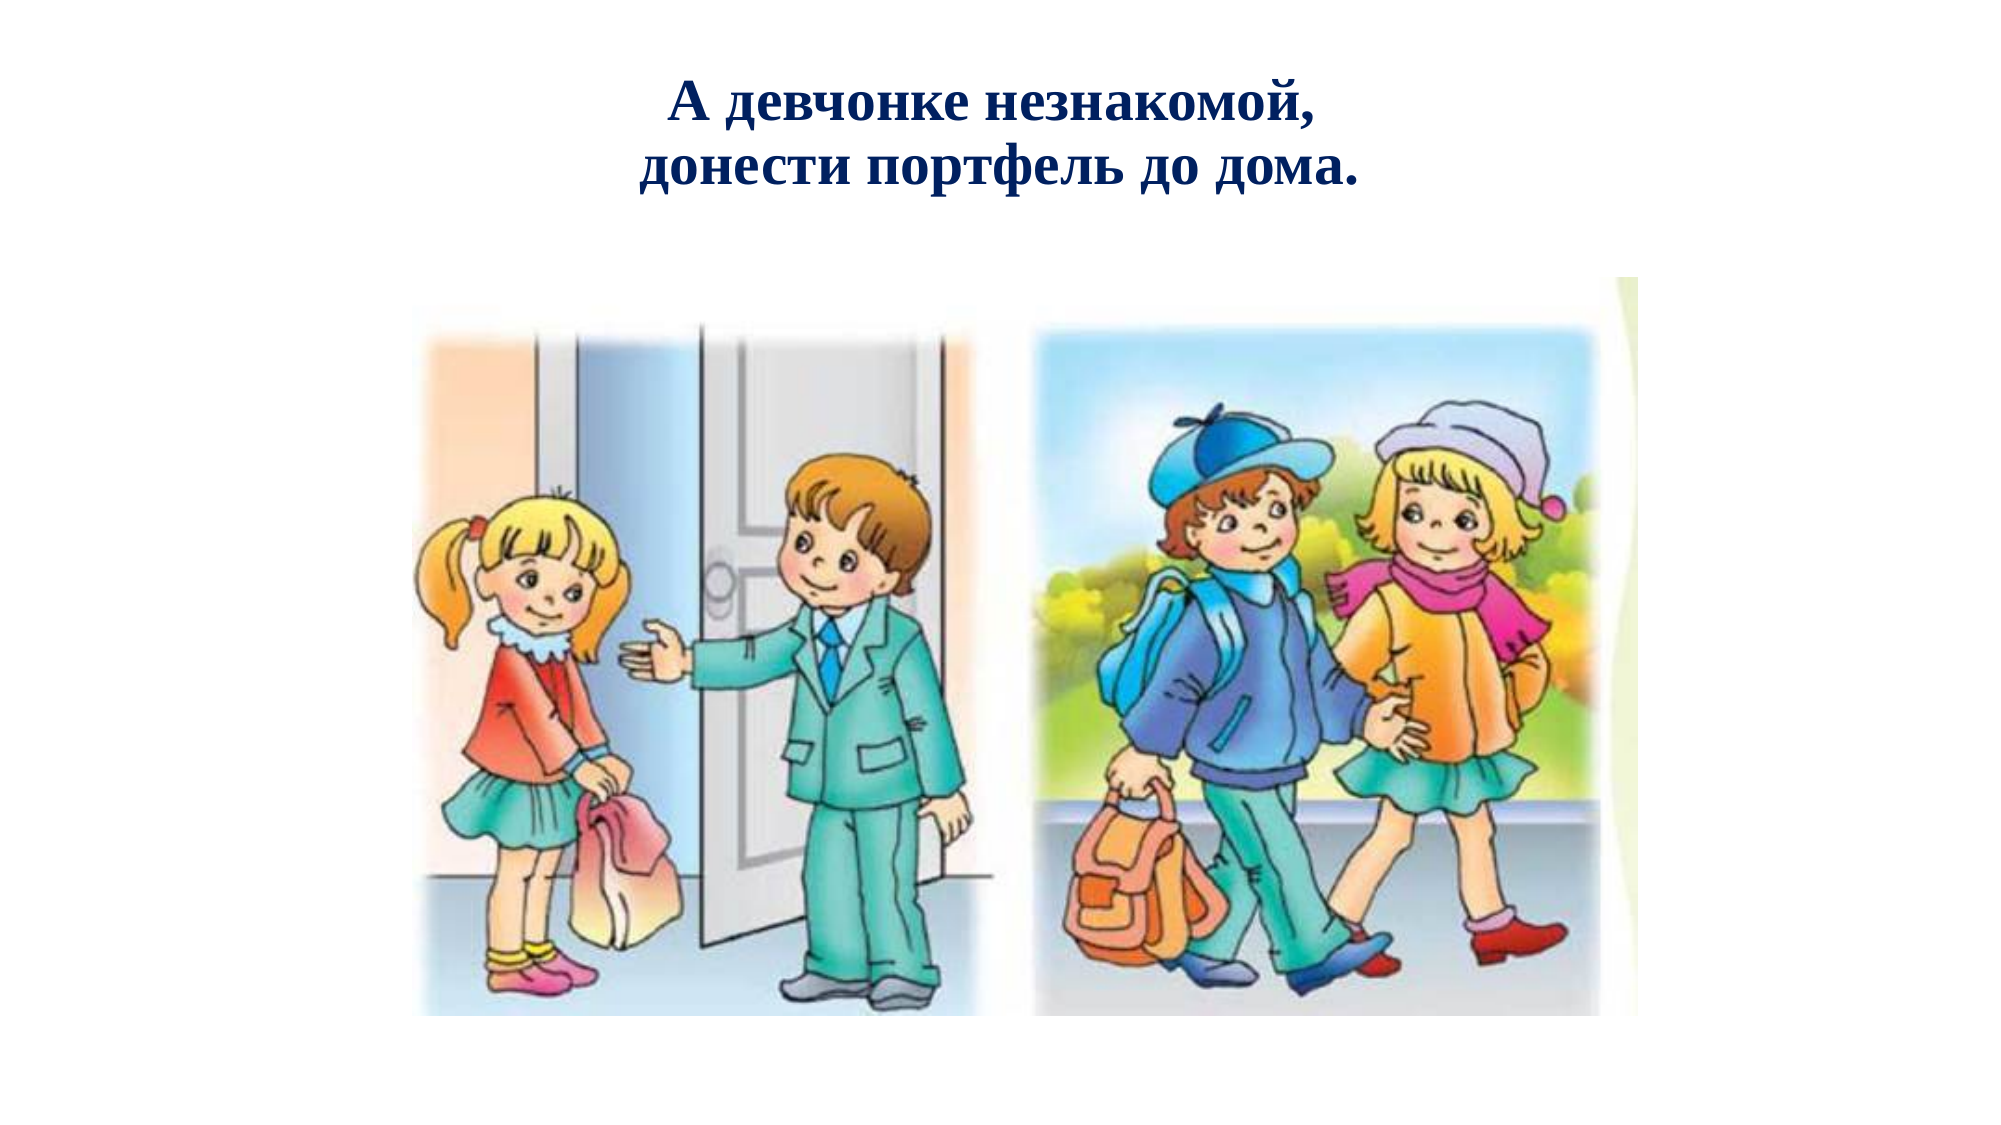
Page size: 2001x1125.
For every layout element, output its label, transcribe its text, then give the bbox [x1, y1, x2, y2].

title А девчонке незнакомой, донести портфель до дома. [137, 59, 1863, 278]
picture [412, 277, 1638, 1016]
